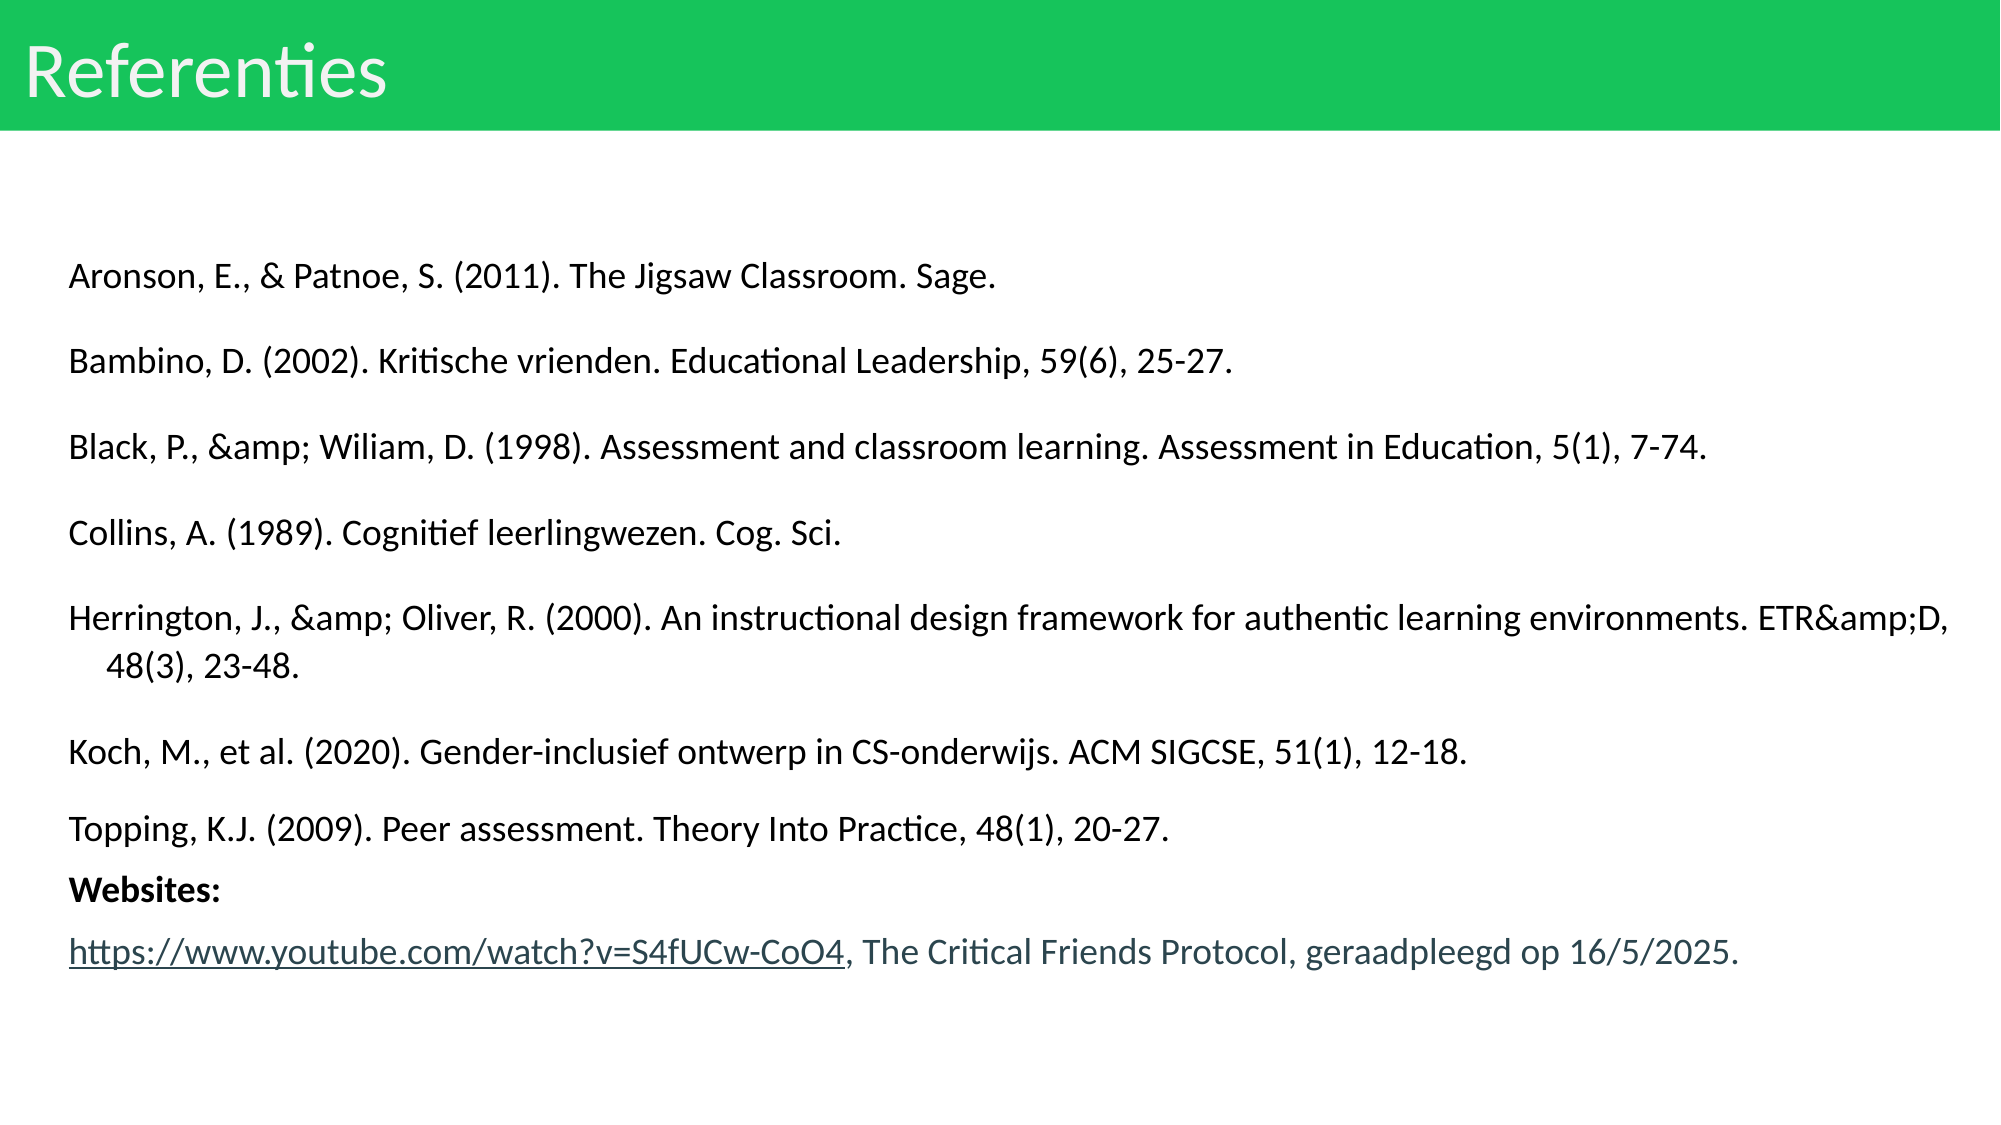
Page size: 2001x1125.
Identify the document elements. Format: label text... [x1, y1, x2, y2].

list Aronson, E., & Patnoe, S. (2011). The Jigsaw Classroom. Sage. Bambino, D. (2002). Kritische vrienden. Educational Leadership, 59(6), 25-27. Black, P., &amp; Wiliam, D. (1998). Assessment and classroom learning. Assessment in Education, 5(1), 7-74. Collins, A. (1989). Cognitief leerlingwezen. Cog. Sci. Herrington, J., &amp; Oliver, R. (2000). An instructional design framework for authentic learning environments. ETR&amp;D, 48(3), 23-48. Koch, M., et al. (2020). Gender-inclusief ontwerp in CS-onderwijs. ACM SIGCSE, 51(1), 12-18. Topping, K.J. (2009). Peer assessment. Theory Into Practice, 48(1), 20-27. Websites: https://www.youtube.com/watch?v=S4fUCw-CoO4, The Critical Friends Protocol, geraadpleegd op 16/5/2025. [16, 239, 1976, 1108]
title Referenties [16, 13, 1976, 131]
